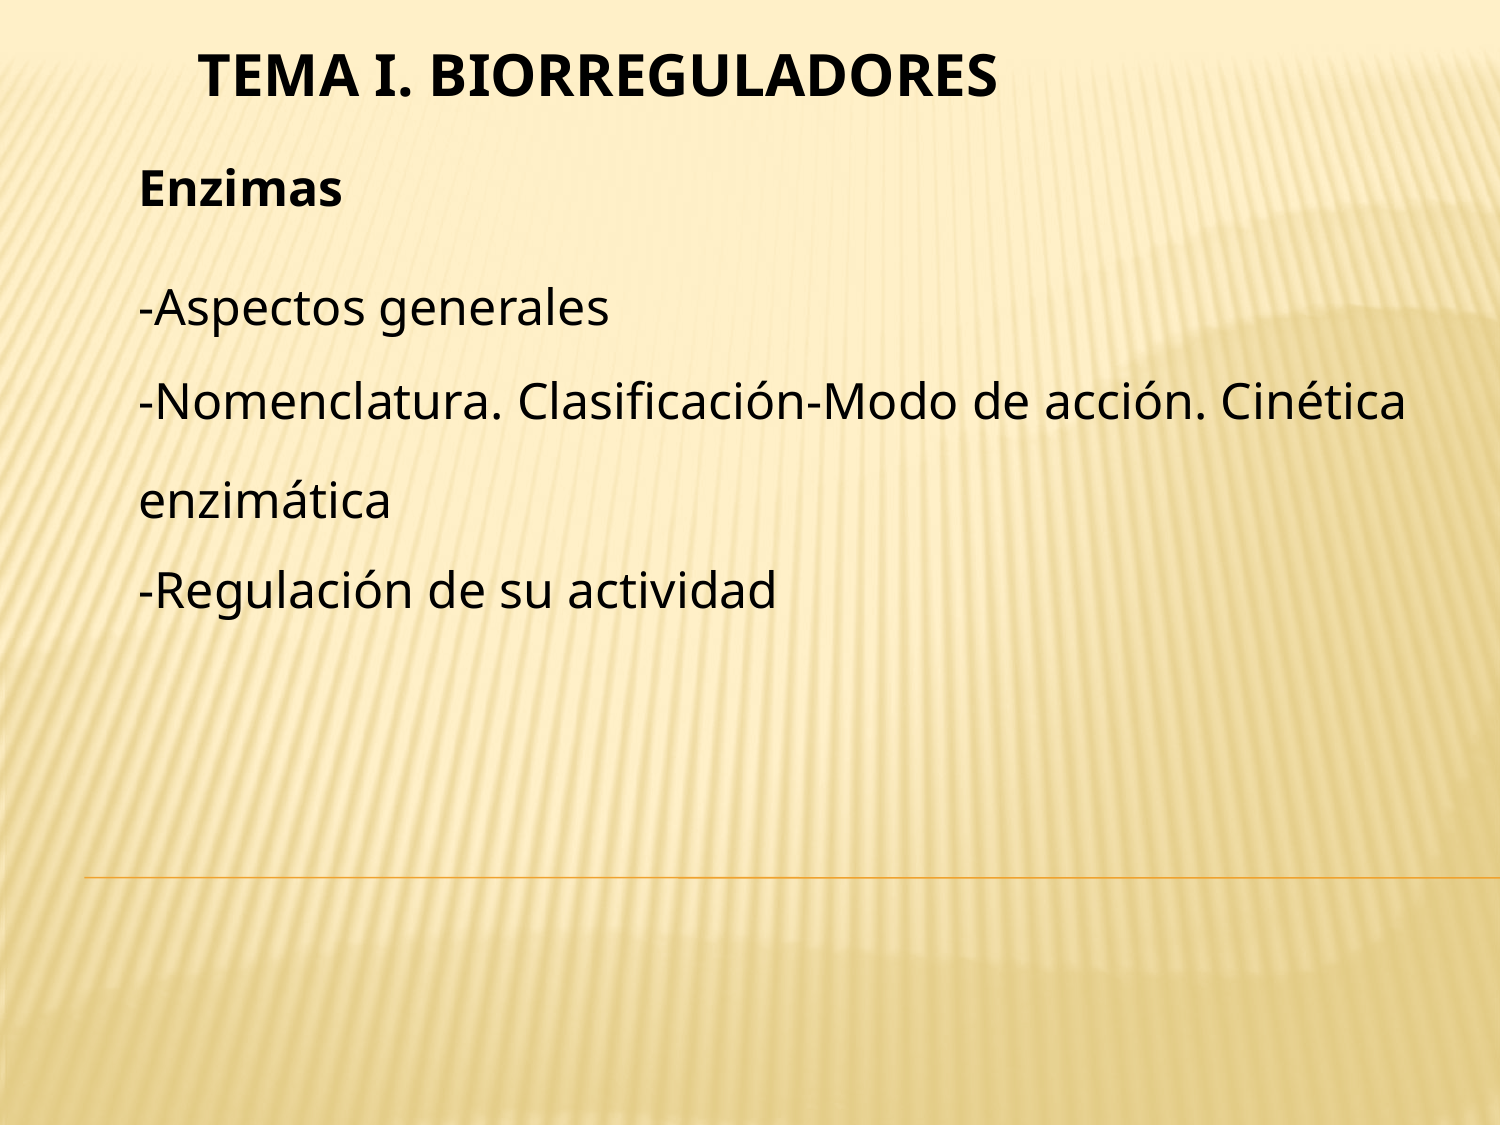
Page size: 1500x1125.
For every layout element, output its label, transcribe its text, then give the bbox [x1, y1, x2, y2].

text_box TEMA I. BIORREGULADORES [183, 31, 1500, 116]
text_box Enzimas -Aspectos generales -Nomenclatura. Clasificación -Modo de acción. Cinética enzimática -Regulación de su actividad [123, 149, 1435, 731]
